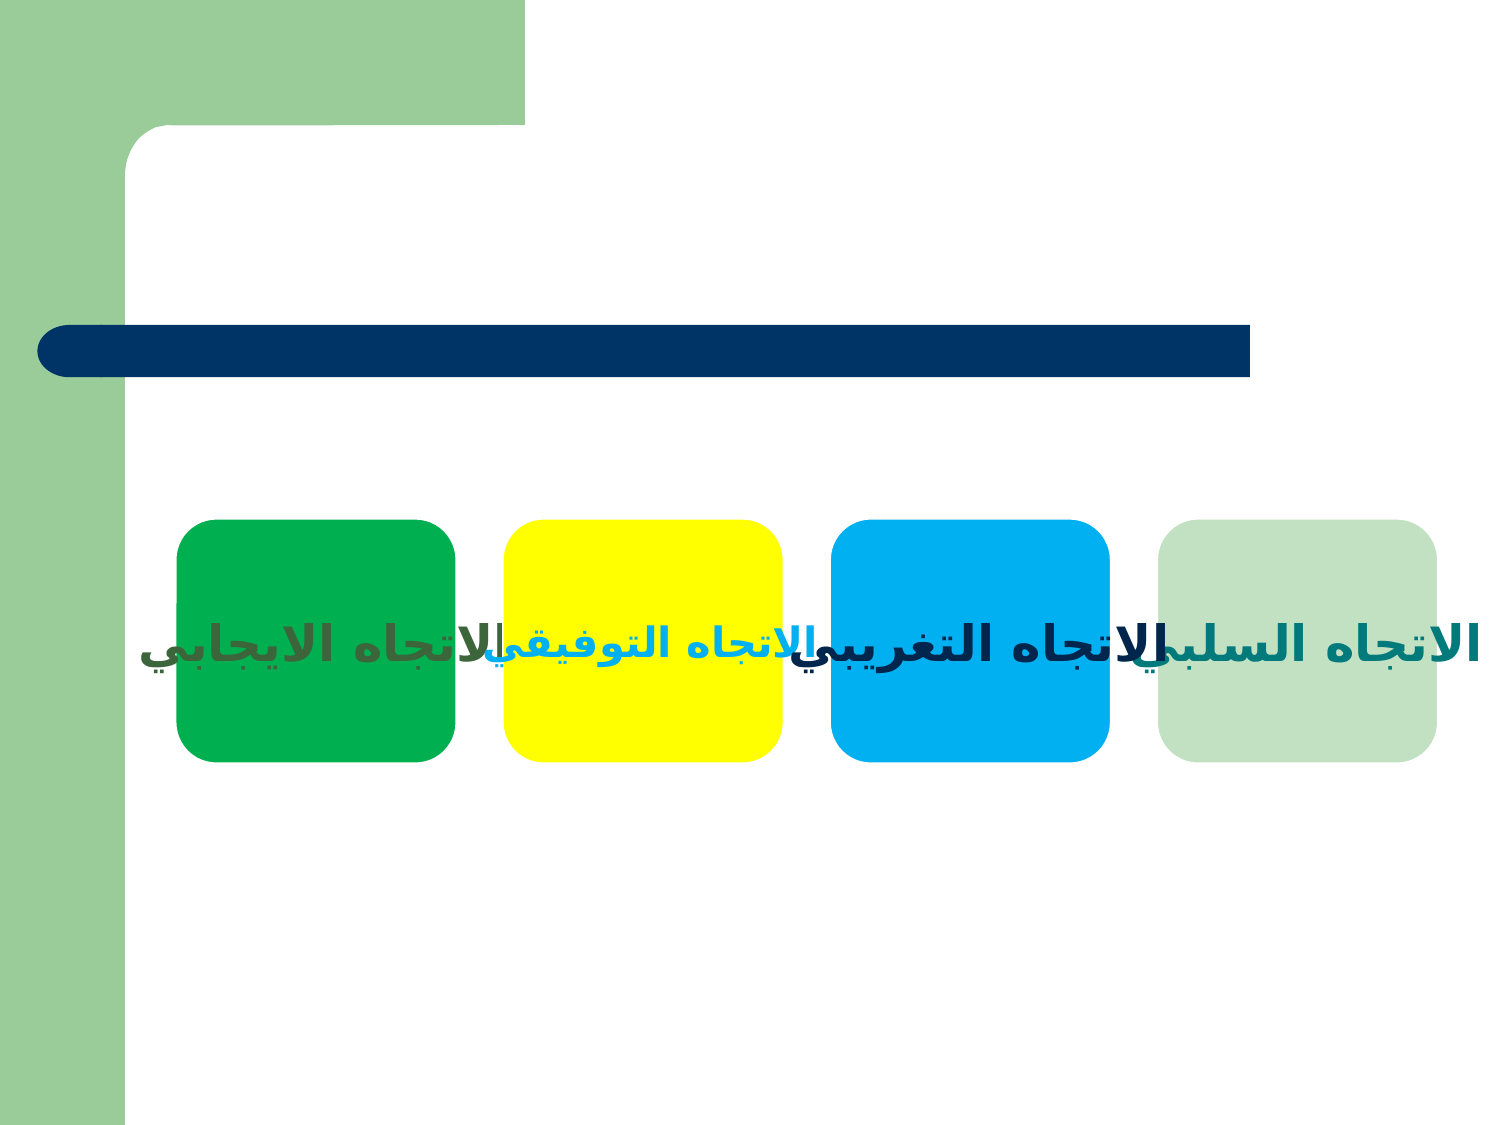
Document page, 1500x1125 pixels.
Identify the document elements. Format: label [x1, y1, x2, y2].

text_box [175, 152, 1438, 764]
